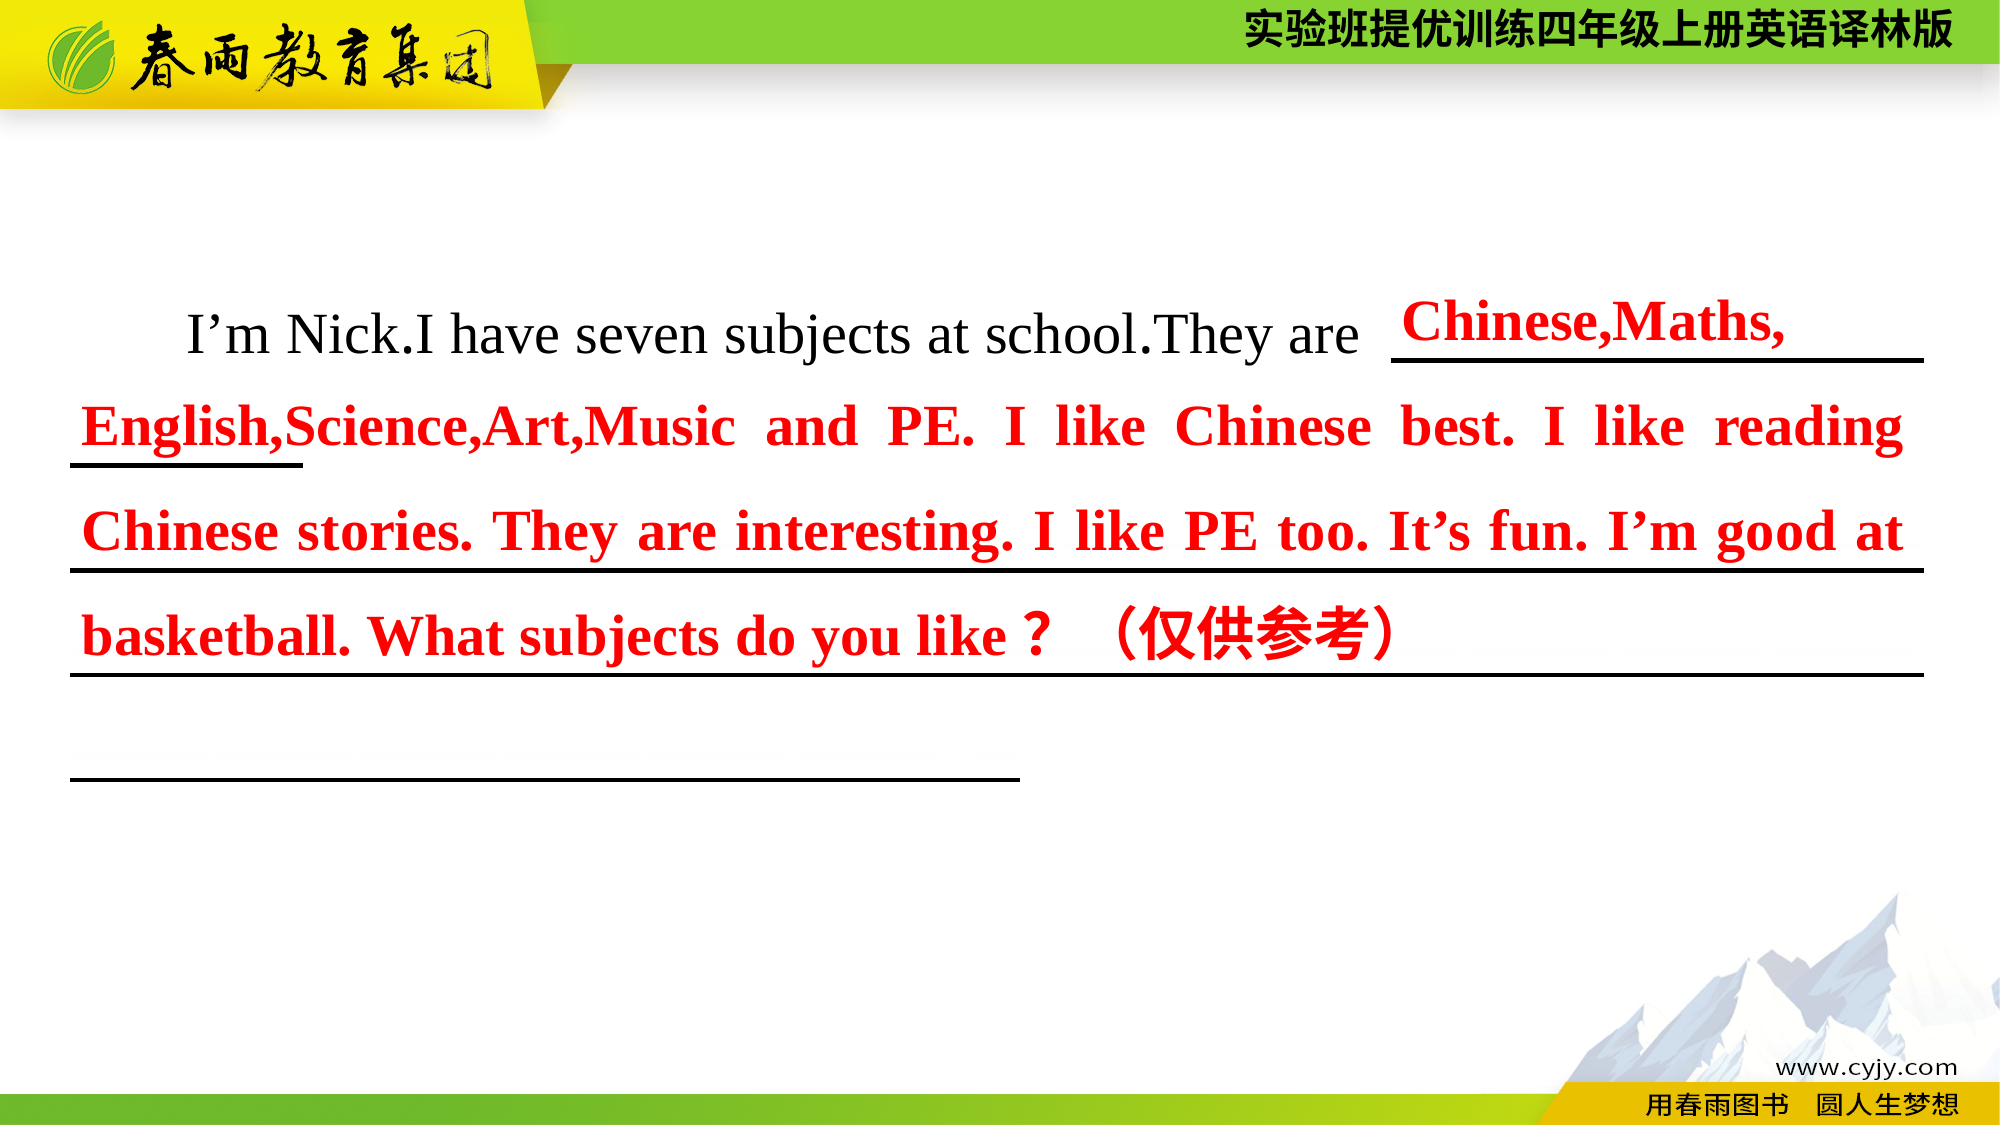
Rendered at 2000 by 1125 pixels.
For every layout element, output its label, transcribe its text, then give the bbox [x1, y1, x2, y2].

list I’m Nick.I have seven subjects at school.They are — ————————————————————————————————————————————————————————— —————————————————————————————— ——— — [54, 253, 1939, 693]
text_box Chinese,Maths, English,Science,Art,Music and PE. I like Chinese best. I like reading Chinese stories. They are interesting. I like PE too. It’s fun. I’m good at basketball. What subjects do you like？（仅供参考） [66, 239, 1922, 675]
picture [0, 0, 2000, 1125]
